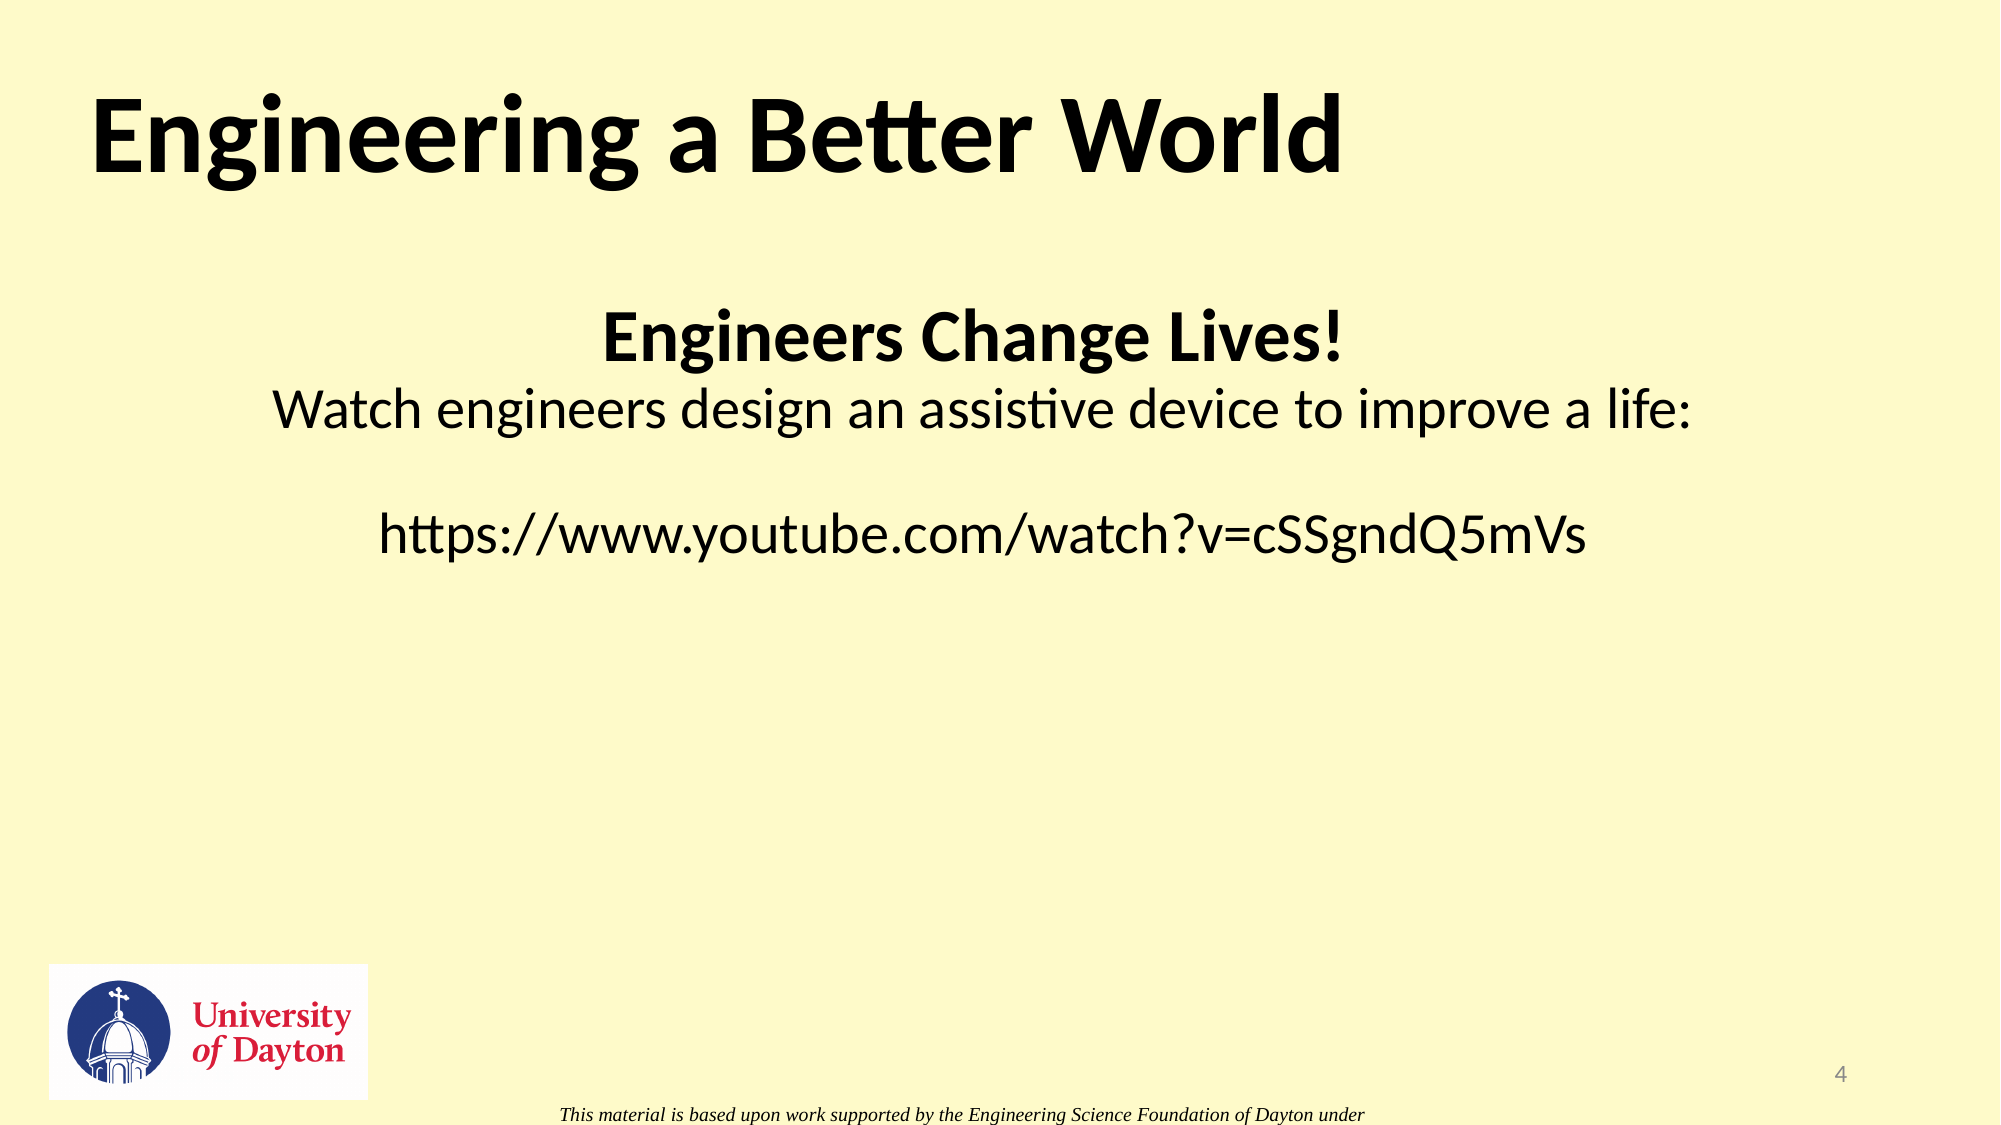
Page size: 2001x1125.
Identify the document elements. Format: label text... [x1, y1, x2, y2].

title Engineers Change Lives! Watch engineers design an assistive device to improve a life: https://www.youtube.com/watch?v=cSSgndQ5mVs [14, 300, 1952, 563]
text_box This material is based upon work supported by the Engineering Science Foundation of Dayton under Grant No. AD2018-0001 and through a 2017-18 grant from the Marianist Foundation. [466, 878, 1525, 1125]
text_box Engineering a Better World [75, 54, 1800, 218]
picture [48, 963, 369, 1101]
